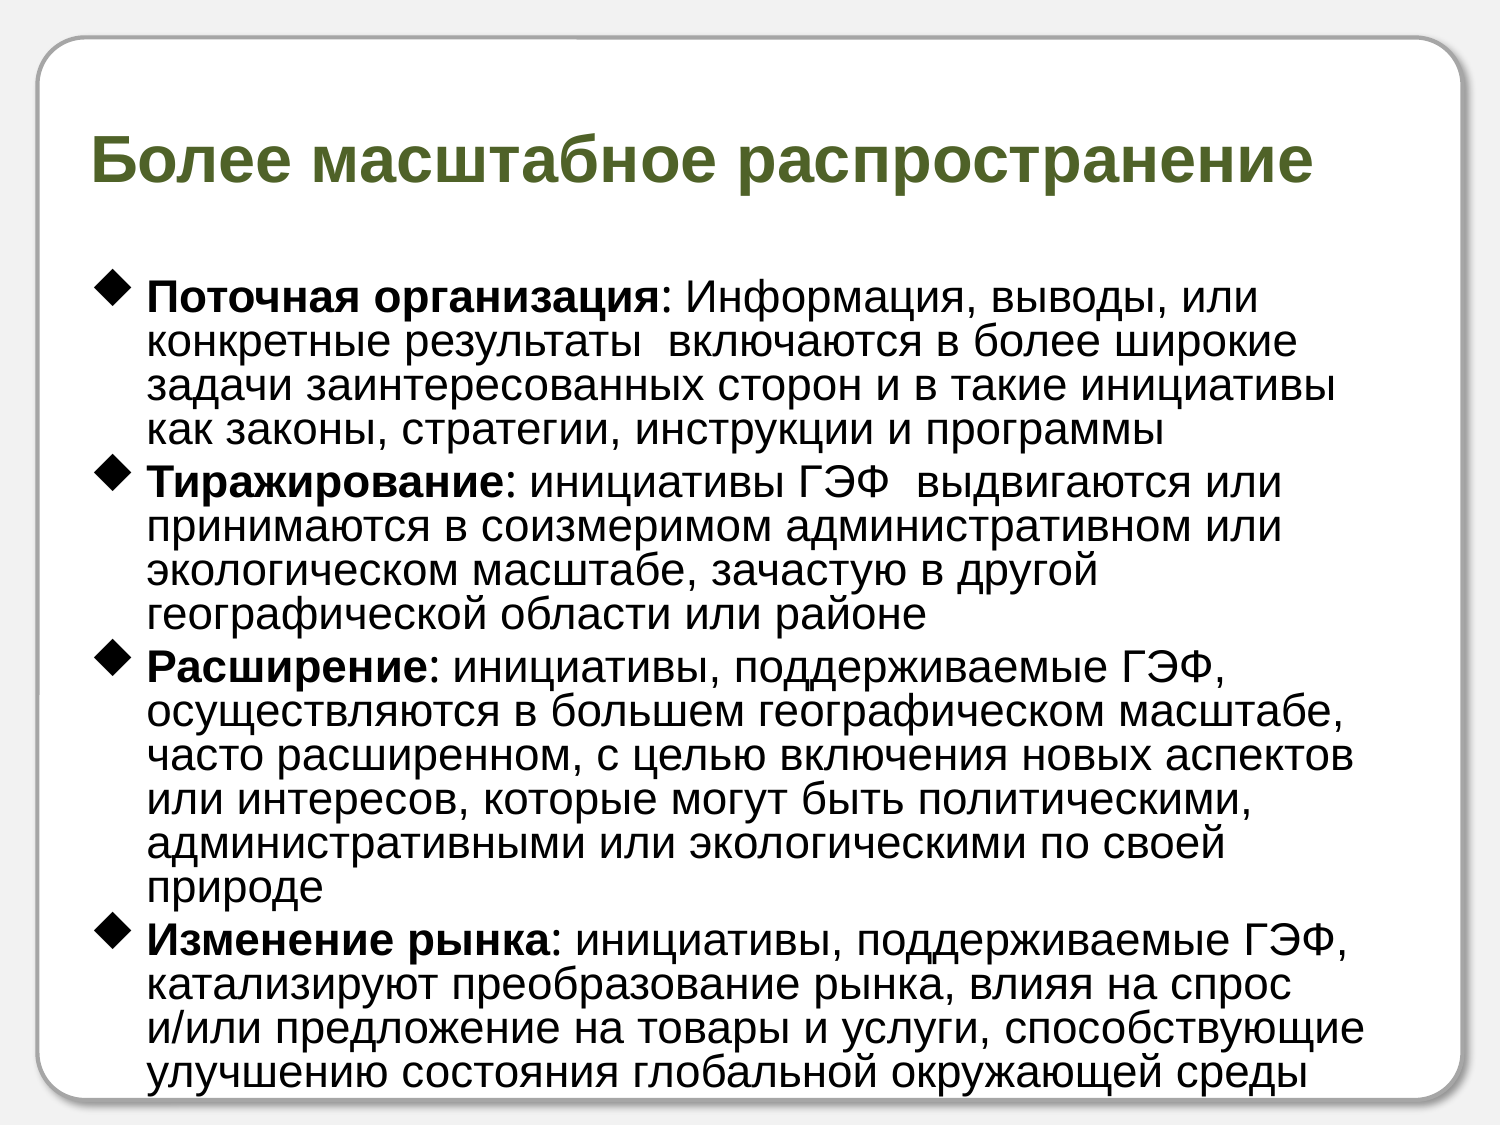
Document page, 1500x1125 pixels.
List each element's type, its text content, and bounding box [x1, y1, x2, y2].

list Поточная организация: Информация, выводы, или конкретные результаты включаются в более широкие задачи заинтересованных сторон и в такие инициативы как законы, стратегии, инструкции и программы Тиражирование: инициативы ГЭФ выдвигаются или принимаются в соизмеримом административном или экологическом масштабе, зачастую в другой географической области или районе Расширение: инициативы, поддерживаемые ГЭФ, осуществляются в большем географическом масштабе, часто расширенном, с целью включения новых аспектов или интересов, которые могут быть политическими, административными или экологическими по своей природе Изменение рынка: инициативы, поддерживаемые ГЭФ, катализируют преобразование рынка, влияя на спрос и/или предложение на товары и услуги, способствующие улучшению состояния глобальной окружающей среды [74, 269, 1426, 1088]
title Более масштабное распространение [75, 62, 1425, 250]
